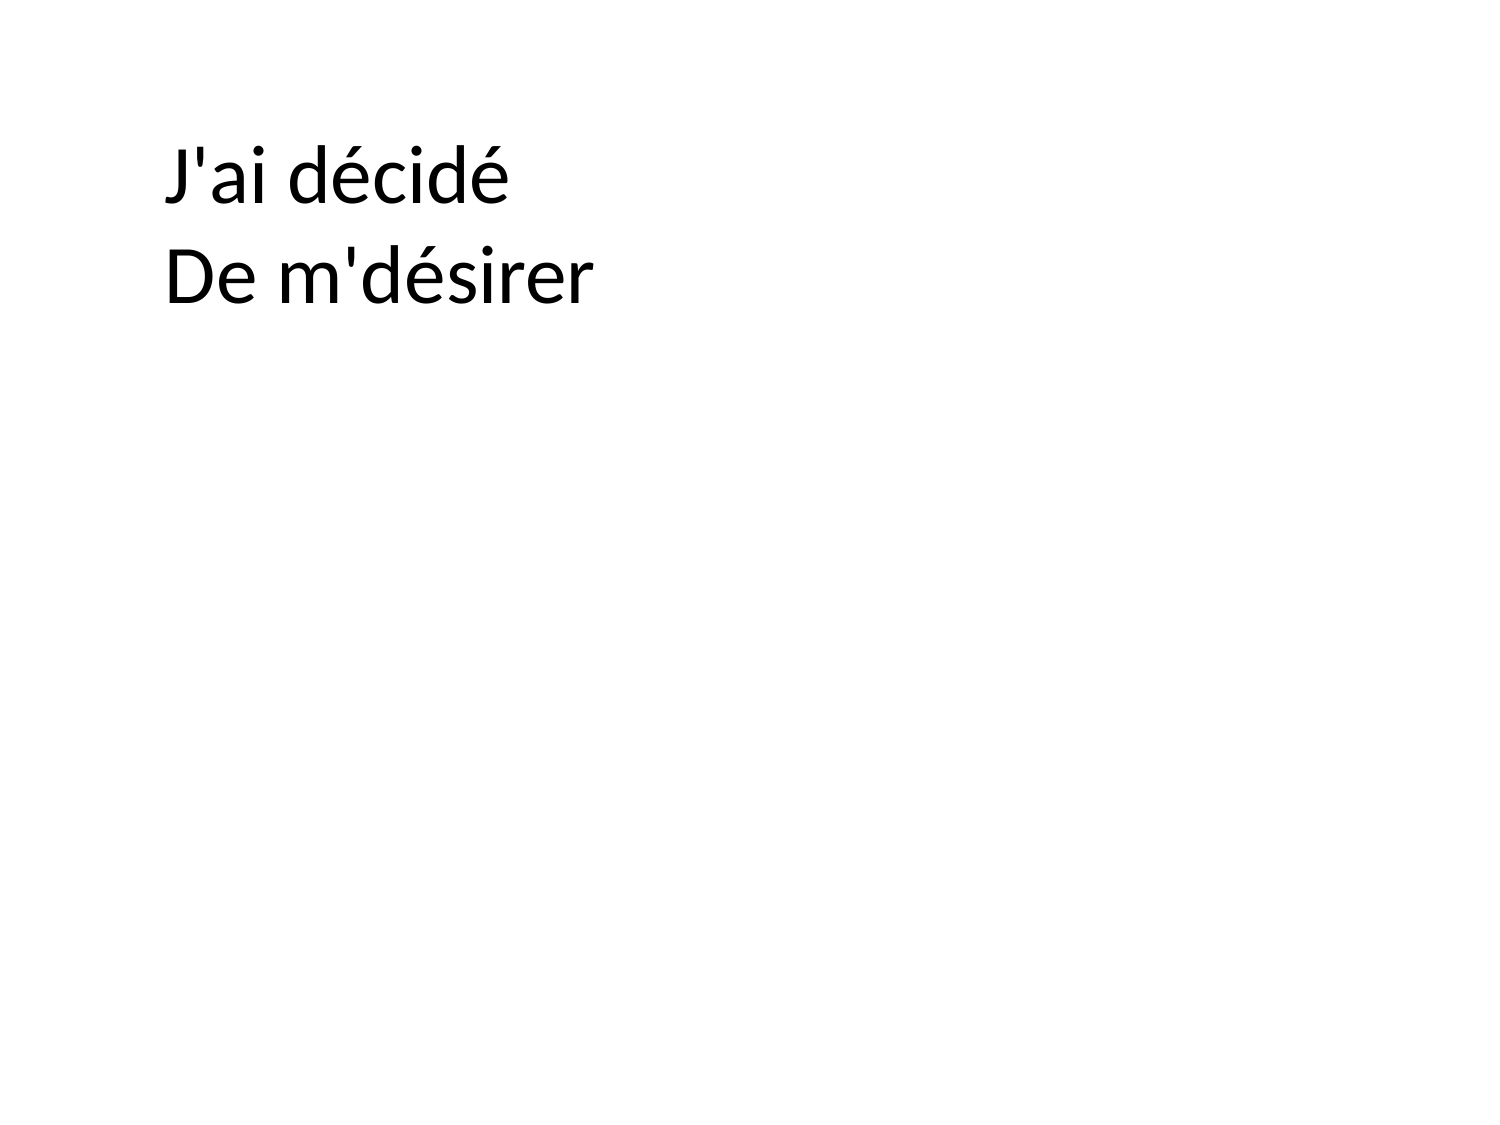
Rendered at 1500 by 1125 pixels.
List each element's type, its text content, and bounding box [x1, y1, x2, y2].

text_box J'ai décidé De m'désirer [150, 112, 1463, 328]
